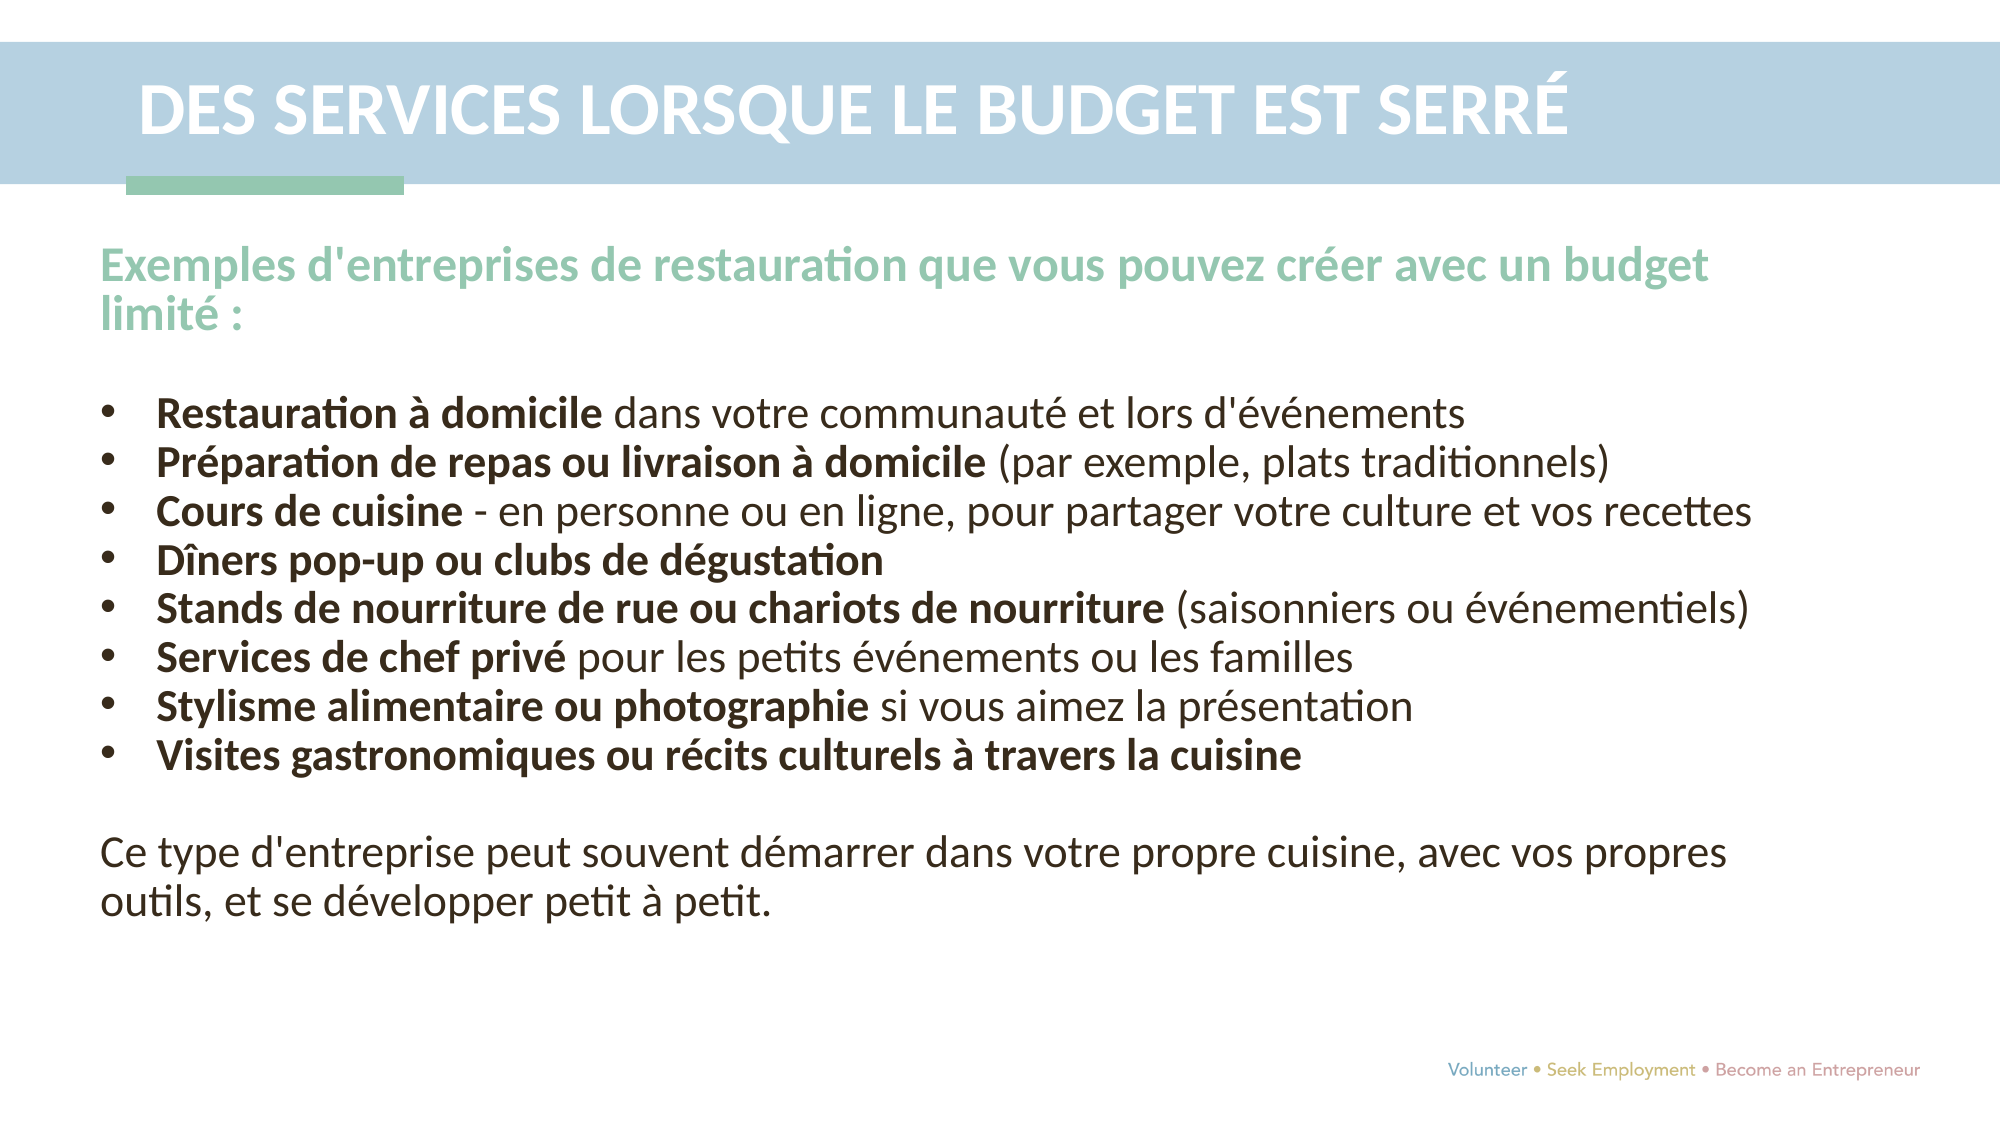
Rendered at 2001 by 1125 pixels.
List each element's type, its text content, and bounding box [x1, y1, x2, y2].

picture [1418, 1046, 1971, 1103]
text_box Exemples d'entreprises de restauration que vous pouvez créer avec un budget limité : Restauration à domicile dans votre communauté et lors d'événements Préparation de repas ou livraison à domicile (par exemple, plats traditionnels) Cours de cuisine - en personne ou en ligne, pour partager votre culture et vos recettes Dîners pop-up ou clubs de dégustation Stands de nourriture de rue ou chariots de nourriture (saisonniers ou événementiels) Services de chef privé pour les petits événements ou les familles Stylisme alimentaire ou photographie si vous aimez la présentation Visites gastronomiques ou récits culturels à travers la cuisine Ce type d'entreprise peut souvent démarrer dans votre propre cuisine, avec vos propres outils, et se développer petit à petit. [85, 235, 1833, 1002]
list DES SERVICES LORSQUE LE BUDGET EST SERRÉ [123, 51, 1913, 170]
